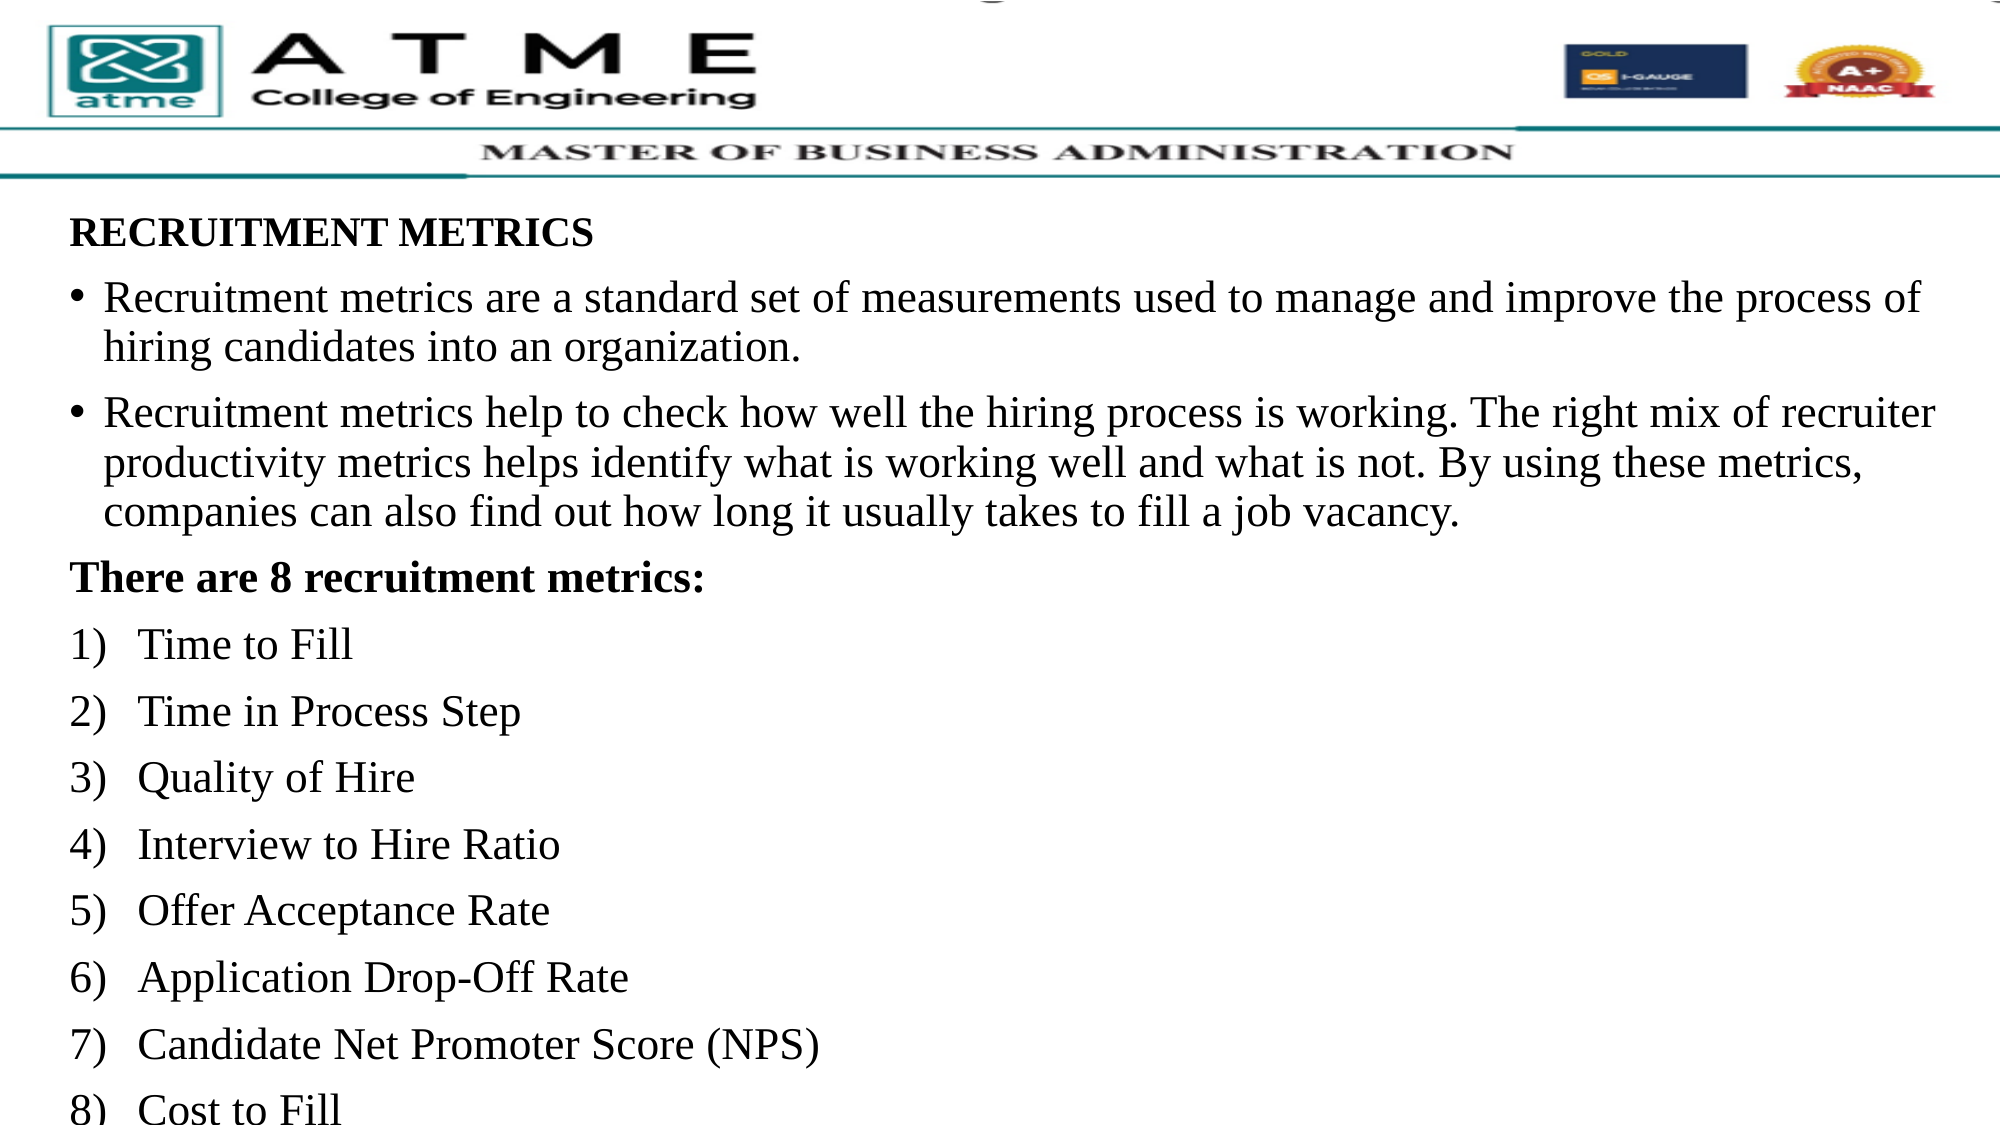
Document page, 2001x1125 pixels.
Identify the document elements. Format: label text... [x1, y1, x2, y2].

list RECRUITMENT METRICS Recruitment metrics are a standard set of measurements used to manage and improve the process of hiring candidates into an organization. Recruitment metrics help to check how well the hiring process is working. The right mix of recruiter productivity metrics helps identify what is working well and what is not. By using these metrics, companies can also find out how long it usually takes to fill a job vacancy. There are 8 recruitment metrics: Time to Fill Time in Process Step Quality of Hire Interview to Hire Ratio Offer Acceptance Rate Application Drop-Off Rate Candidate Net Promoter Score (NPS) Cost to Fill [54, 202, 1963, 1125]
picture [0, 1, 2000, 180]
